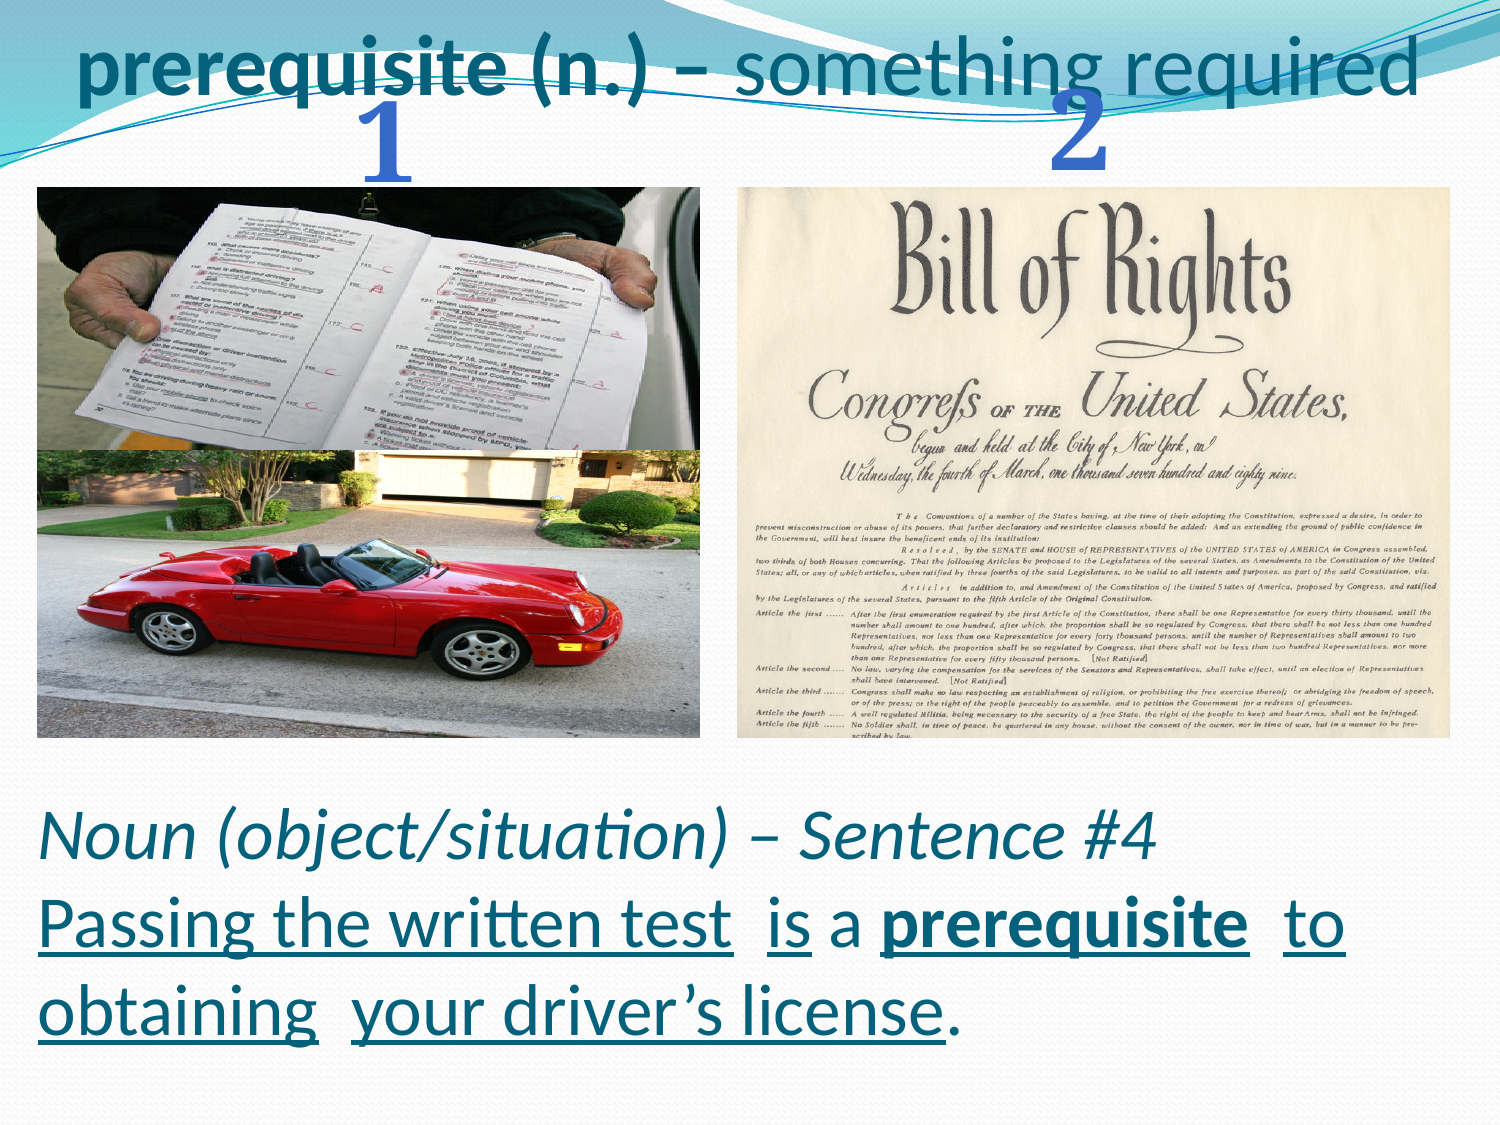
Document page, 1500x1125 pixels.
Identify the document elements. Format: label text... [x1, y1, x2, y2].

picture [37, 187, 701, 451]
picture [737, 187, 1451, 738]
text_box 2 [1033, 49, 1127, 186]
title prerequisite (n.) – something required [75, 0, 1425, 113]
text_box Noun (object/situation) – Sentence #4 Passing the written test is a prerequisite to obtaining your driver’s license. [37, 774, 1388, 1050]
picture [37, 459, 701, 738]
text_box 1 [339, 62, 433, 186]
